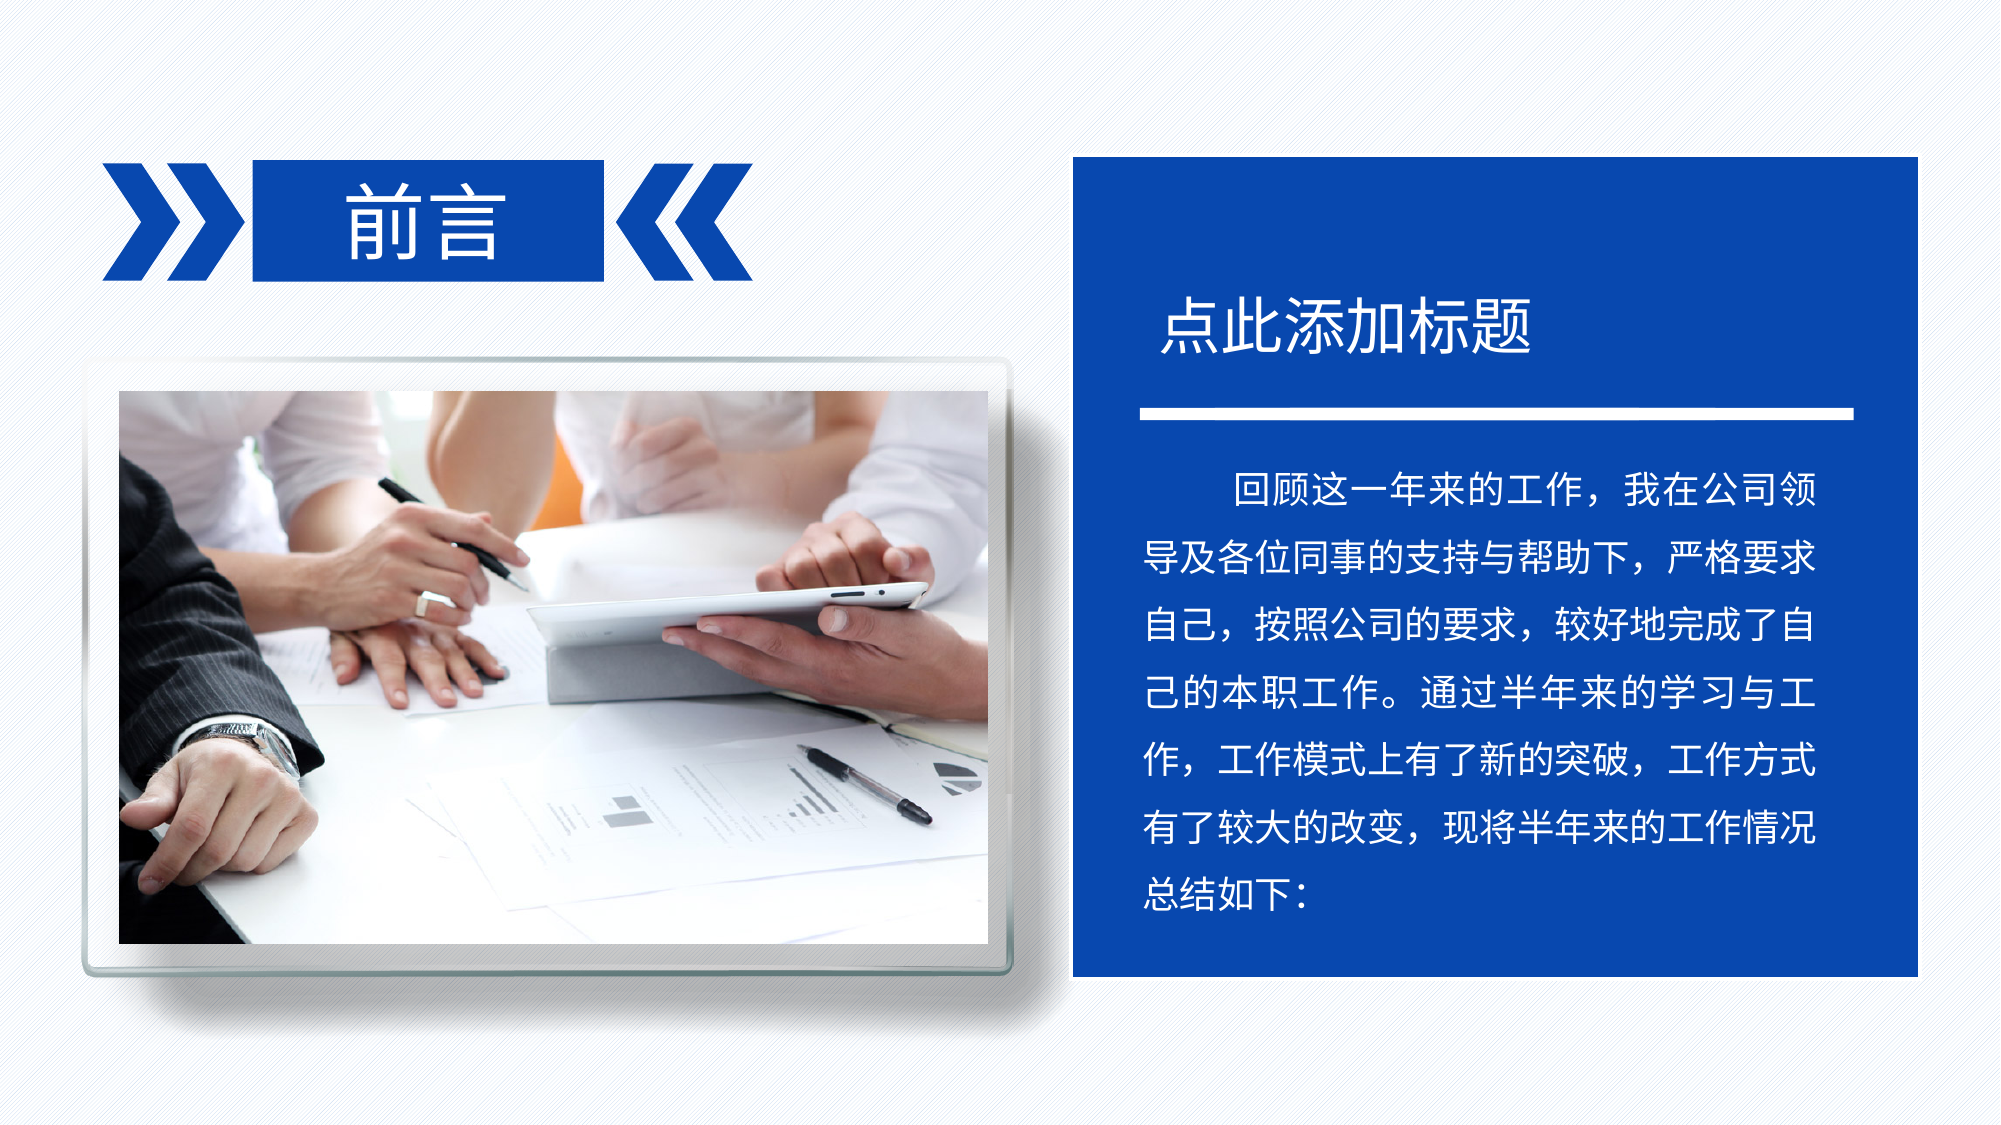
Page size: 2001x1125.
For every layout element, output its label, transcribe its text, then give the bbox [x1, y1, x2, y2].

text_box [252, 160, 604, 282]
text_box [1070, 154, 1921, 980]
text_box 回顾这一年来的工作，我在公司领导及各位同事的支持与帮助下，严格要求自己，按照公司的要求，较好地完成了自己的本职工作。通过半年来的学习与工作，工作模式上有了新的突破，工作方式有了较大的改变，现将半年来的工作情况总结如下： [1140, 436, 1833, 991]
text_box [675, 163, 753, 281]
picture [0, 296, 1136, 1095]
text_box [1289, 407, 1854, 421]
text_box [166, 163, 245, 281]
text_box [1214, 407, 1289, 421]
text_box 前言 [328, 162, 529, 278]
text_box [1140, 407, 1214, 421]
text_box [615, 163, 694, 281]
text_box [102, 163, 181, 281]
text_box 点此添加标题 [1143, 279, 1549, 370]
